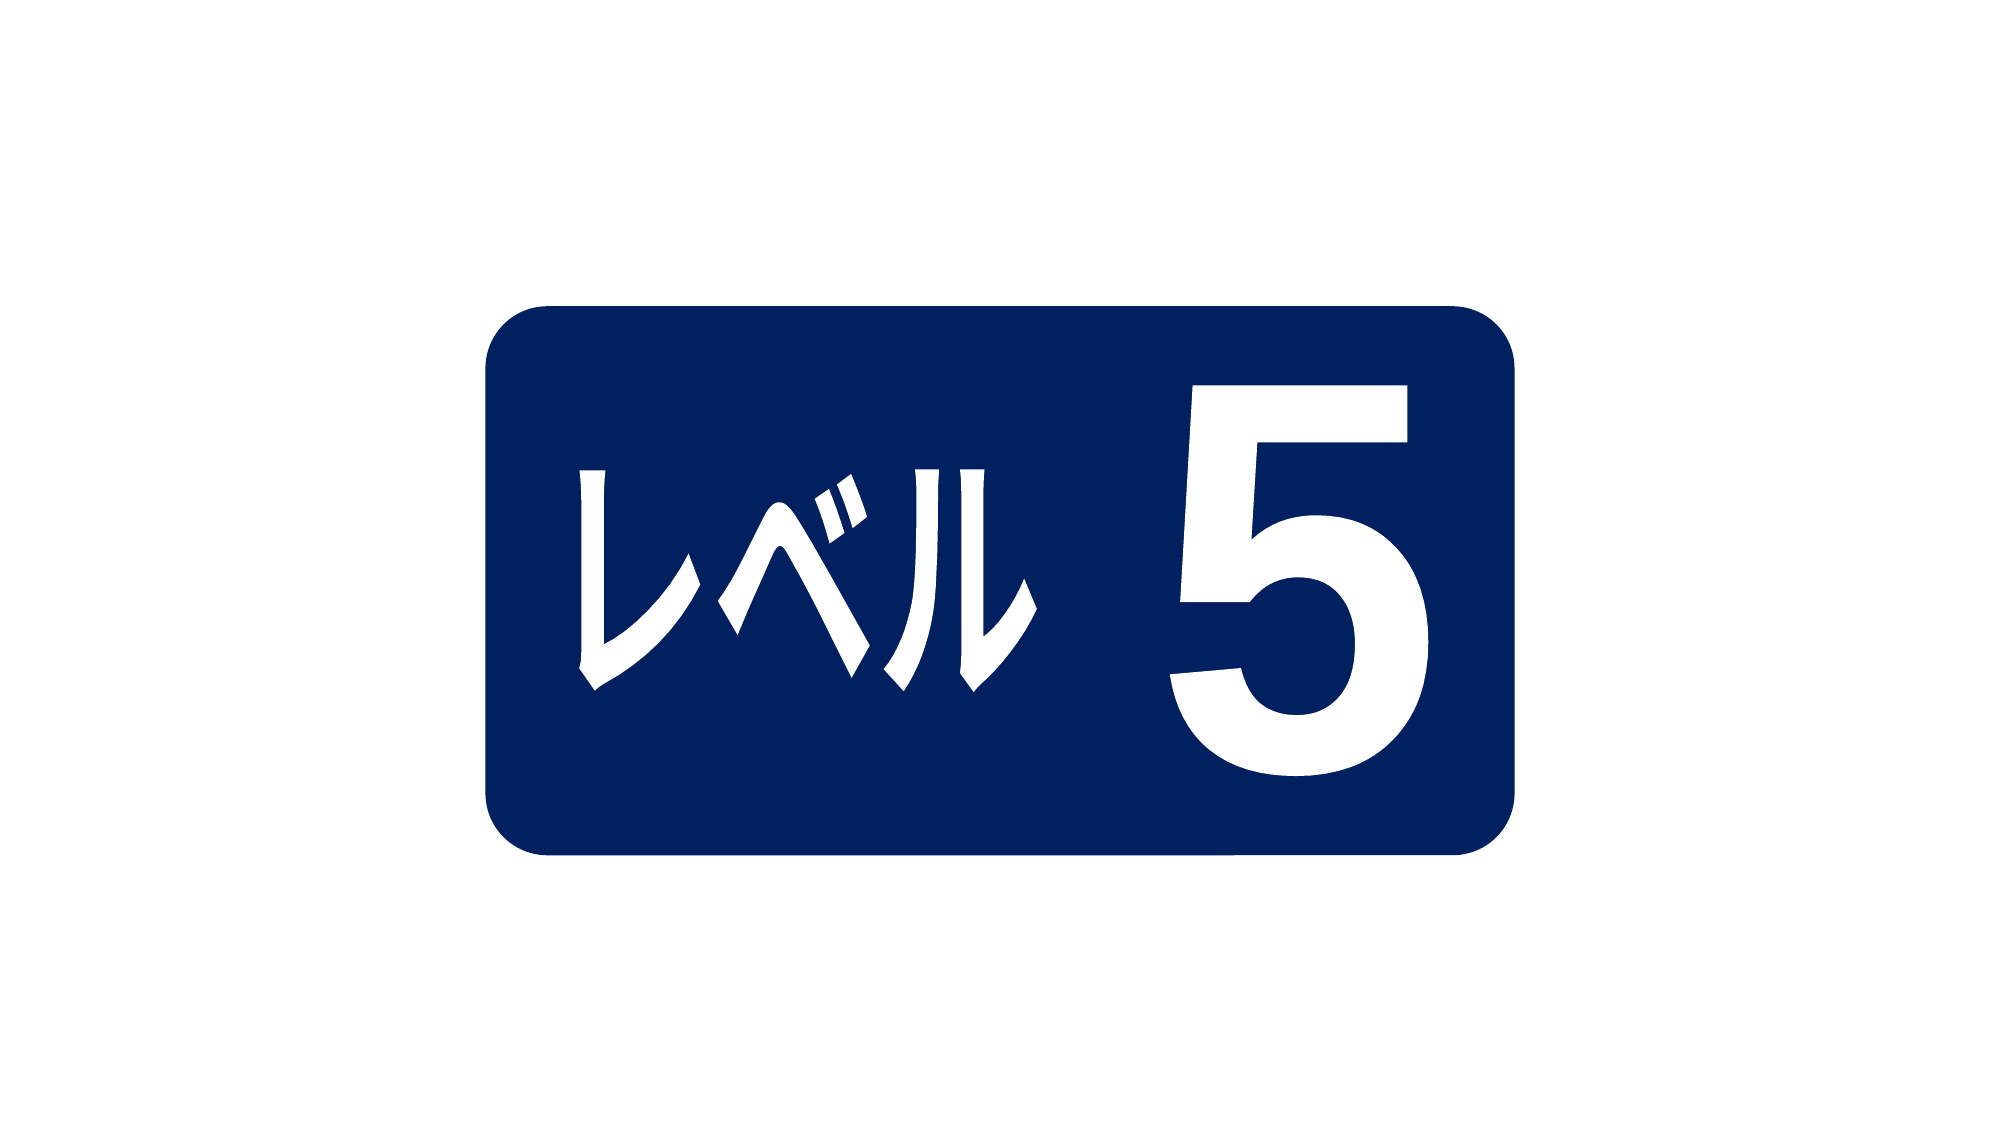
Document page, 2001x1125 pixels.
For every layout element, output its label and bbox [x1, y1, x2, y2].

text_box [485, 305, 1515, 856]
